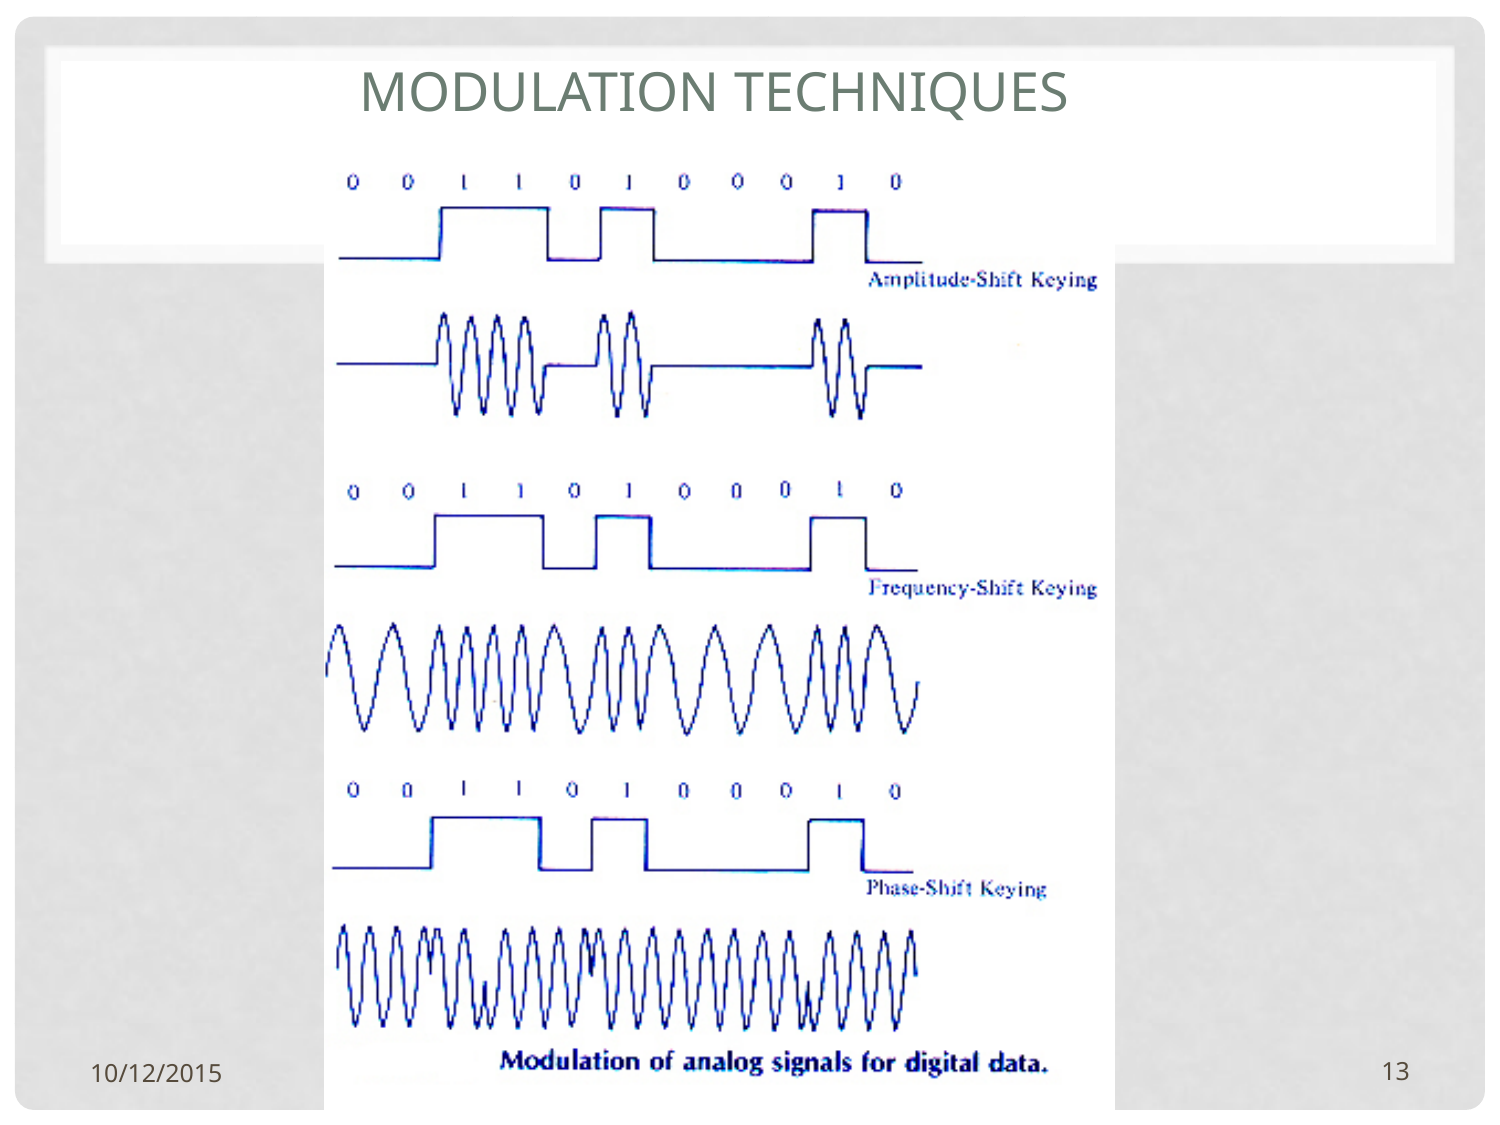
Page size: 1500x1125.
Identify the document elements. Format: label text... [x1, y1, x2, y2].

title Modulation techniques [112, 50, 1317, 130]
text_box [324, 146, 1115, 1125]
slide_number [75, 1042, 324, 1103]
slide_number 13 [1115, 1042, 1425, 1103]
